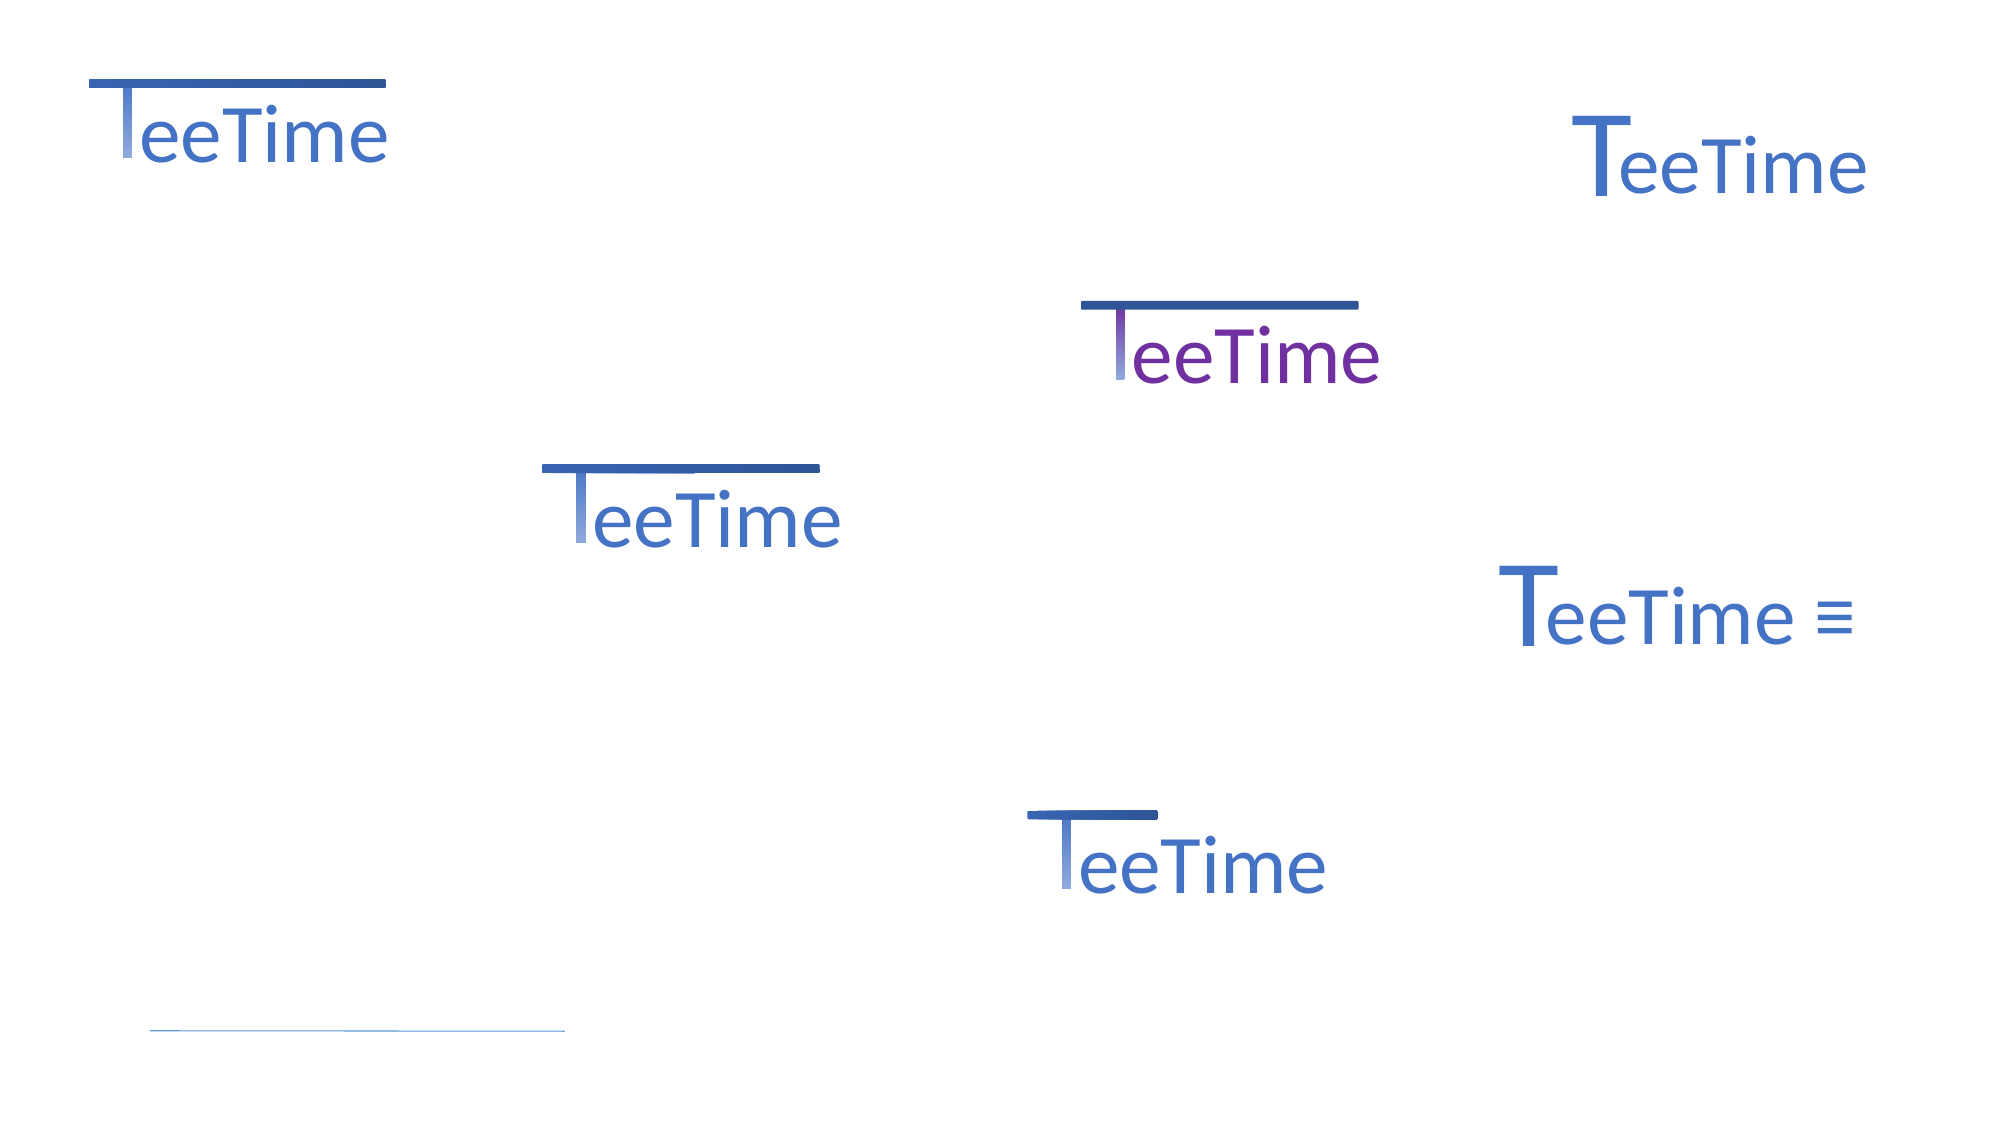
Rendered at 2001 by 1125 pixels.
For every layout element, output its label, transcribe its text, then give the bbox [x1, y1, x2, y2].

text_box eeTime [1117, 293, 1398, 401]
text_box eeTime [1063, 803, 1344, 918]
text_box [1026, 809, 1159, 821]
text_box [1060, 821, 1073, 891]
text_box eeTime [577, 456, 858, 572]
text_box T [1498, 521, 1560, 672]
text_box [540, 463, 821, 475]
text_box eeTime ≡ [1560, 560, 1872, 661]
text_box T [1571, 71, 1633, 222]
text_box eeTime [1633, 110, 1884, 211]
text_box [1114, 311, 1126, 381]
text_box [575, 475, 587, 544]
text_box [122, 89, 134, 159]
text_box [87, 78, 387, 89]
text_box eeTime [124, 71, 405, 187]
text_box [1079, 299, 1360, 311]
